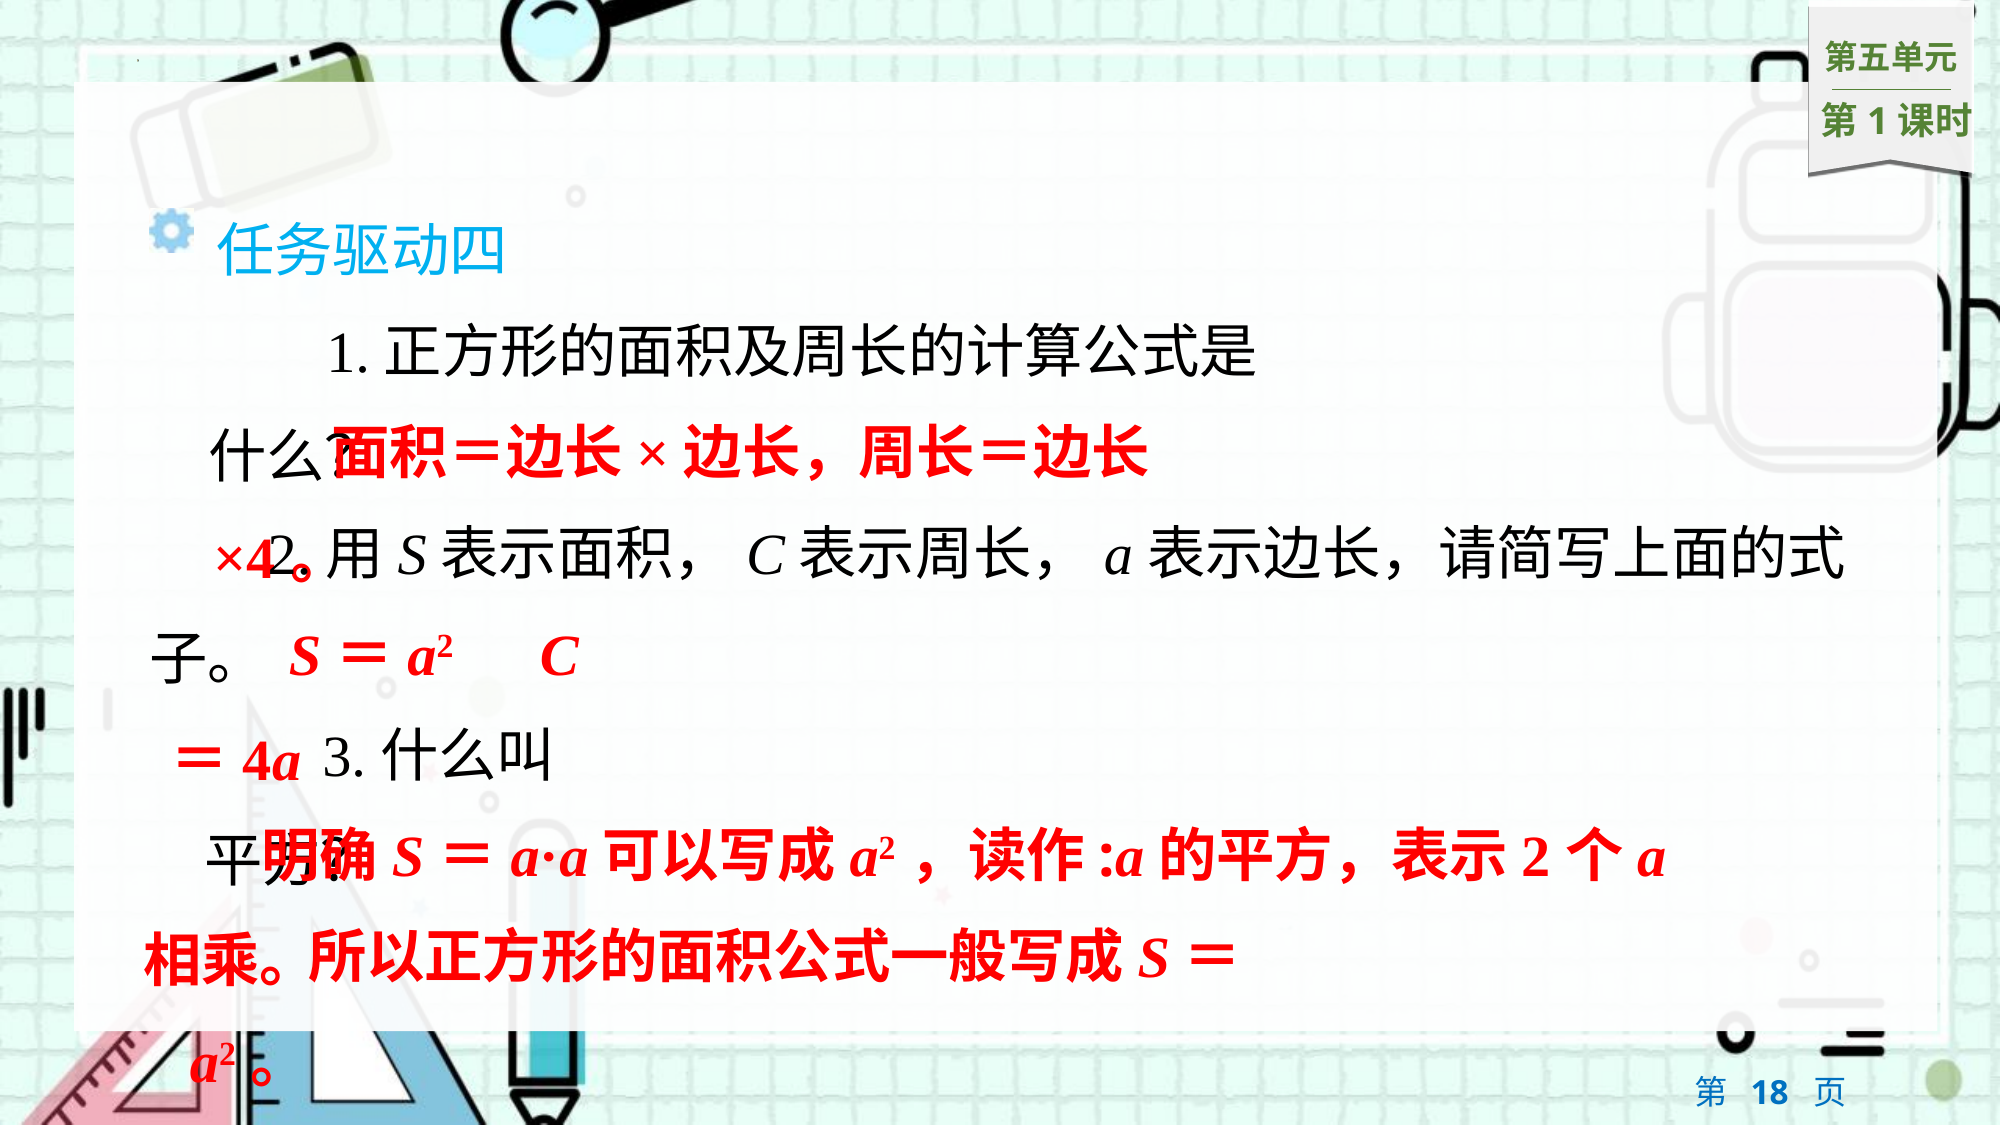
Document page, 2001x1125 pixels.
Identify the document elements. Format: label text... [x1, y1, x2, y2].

text_box 面积＝边长×边长，周长＝边长×4。 [213, 379, 1181, 480]
text_box 任务驱动四 [145, 178, 508, 283]
text_box 2.用S表示面积，C表示周长，a表示边长，请简写上面的式子。 [149, 480, 1855, 691]
text_box 所以正方形的面积公式一般写成S＝a2。 [189, 884, 1257, 990]
picture [1938, 168, 1971, 176]
text_box S＝a2 C＝4a [170, 581, 606, 687]
text_box 明确S＝a·a可以写成a2，读作:a的平方，表示2个a相乘。 [143, 783, 1737, 889]
text_box 3.什么叫平方？ [204, 682, 612, 783]
picture [0, 0, 2000, 1125]
picture [149, 208, 194, 253]
text_box 1.正方形的面积及周长的计算公式是什么？ [208, 278, 1315, 384]
